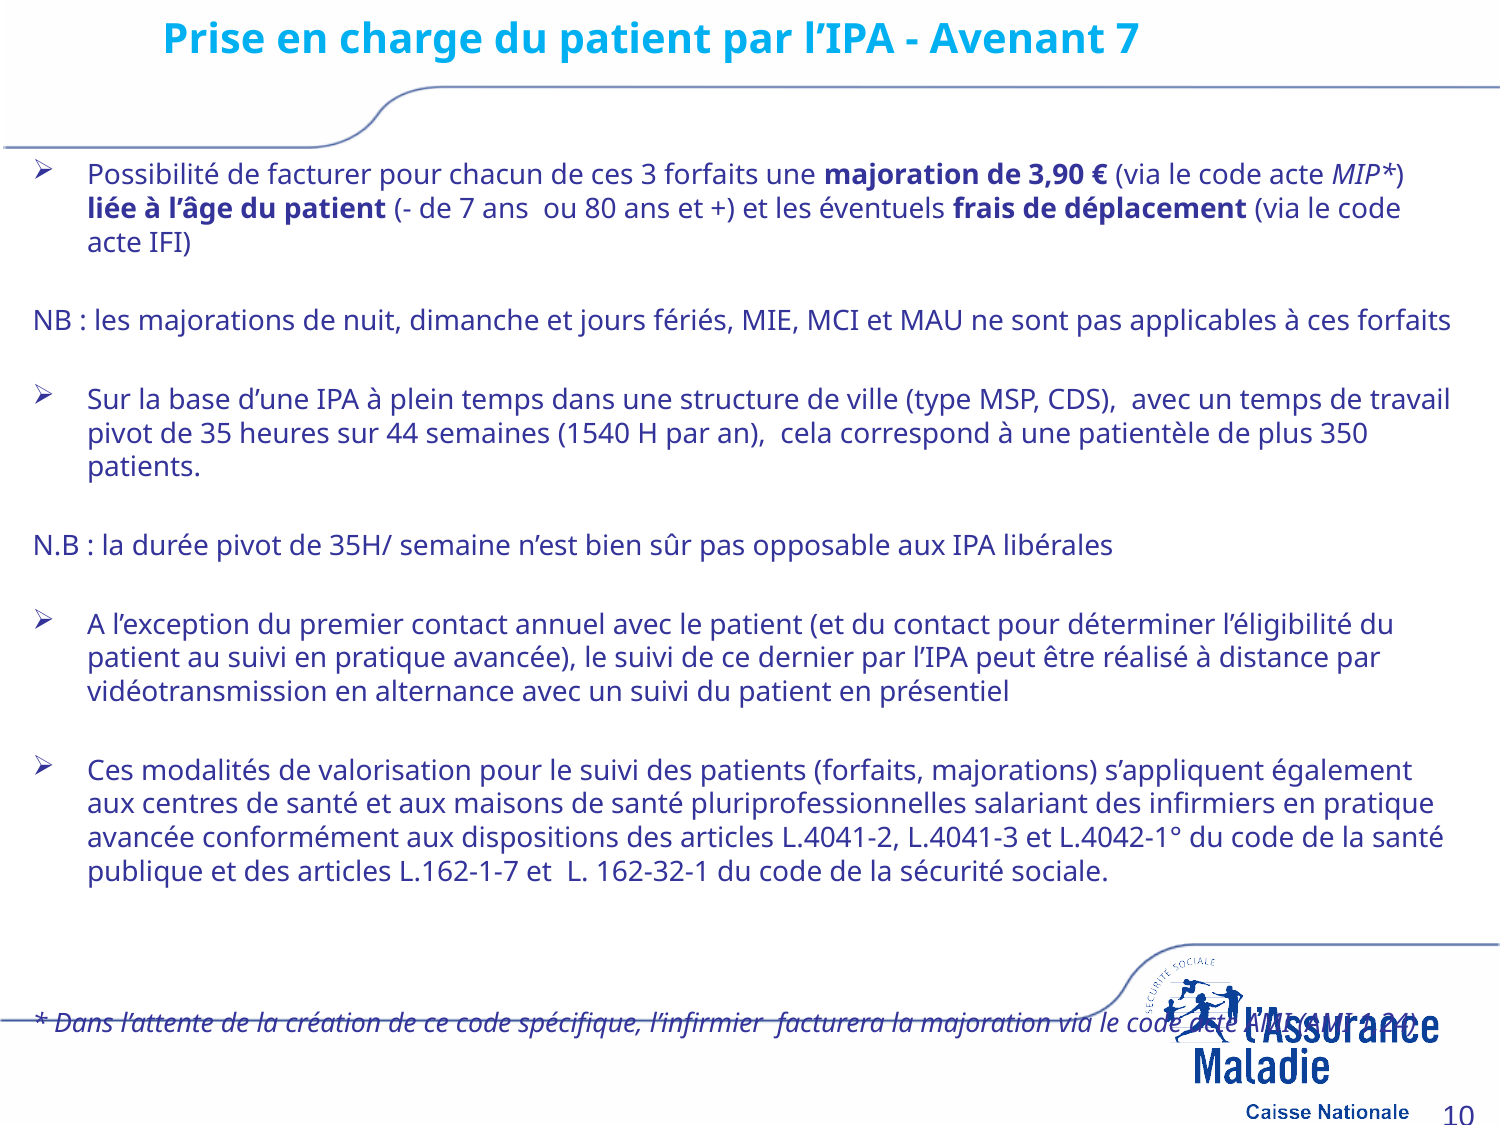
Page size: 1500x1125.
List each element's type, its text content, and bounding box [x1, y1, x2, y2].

title Prise en charge du patient par l’IPA - Avenant 7 [4, 0, 1299, 74]
slide_number 10 [1417, 1089, 1500, 1125]
list Possibilité de facturer pour chacun de ces 3 forfaits une majoration de 3,90 € (via le code acte MIP*) liée à l’âge du patient (- de 7 ans ou 80 ans et +) et les éventuels frais de déplacement (via le code acte IFI) NB : les majorations de nuit, dimanche et jours fériés, MIE, MCI et MAU ne sont pas applicables à ces forfaits Sur la base d’une IPA à plein temps dans une structure de ville (type MSP, CDS), avec un temps de travail pivot de 35 heures sur 44 semaines (1540 H par an), cela correspond à une patientèle de plus 350 patients. N.B : la durée pivot de 35H/ semaine n’est bien sûr pas opposable aux IPA libérales A l’exception du premier contact annuel avec le patient (et du contact pour déterminer l’éligibilité du patient au suivi en pratique avancée), le suivi de ce dernier par l’IPA peut être réalisé à distance par vidéotransmission en alternance avec un suivi du patient en présentiel Ces modalités de valorisation pour le suivi des patients (forfaits, majorations) s’appliquent également aux centres de santé et aux maisons de santé pluriprofessionnelles salariant des infirmiers en pratique avancée conformément aux dispositions des articles L.4041-2, L.4041-3 et L.4042-1° du code de la santé publique et des articles L.162-1-7 et L. 162-32-1 du code de la sécurité sociale. * Dans l’attente de la création de ce code spécifique, l’infirmier facturera la majoration via le code acte AMI (AMI 1,24) [17, 149, 1476, 1083]
picture [3, 0, 1500, 149]
picture [0, 943, 1500, 1125]
